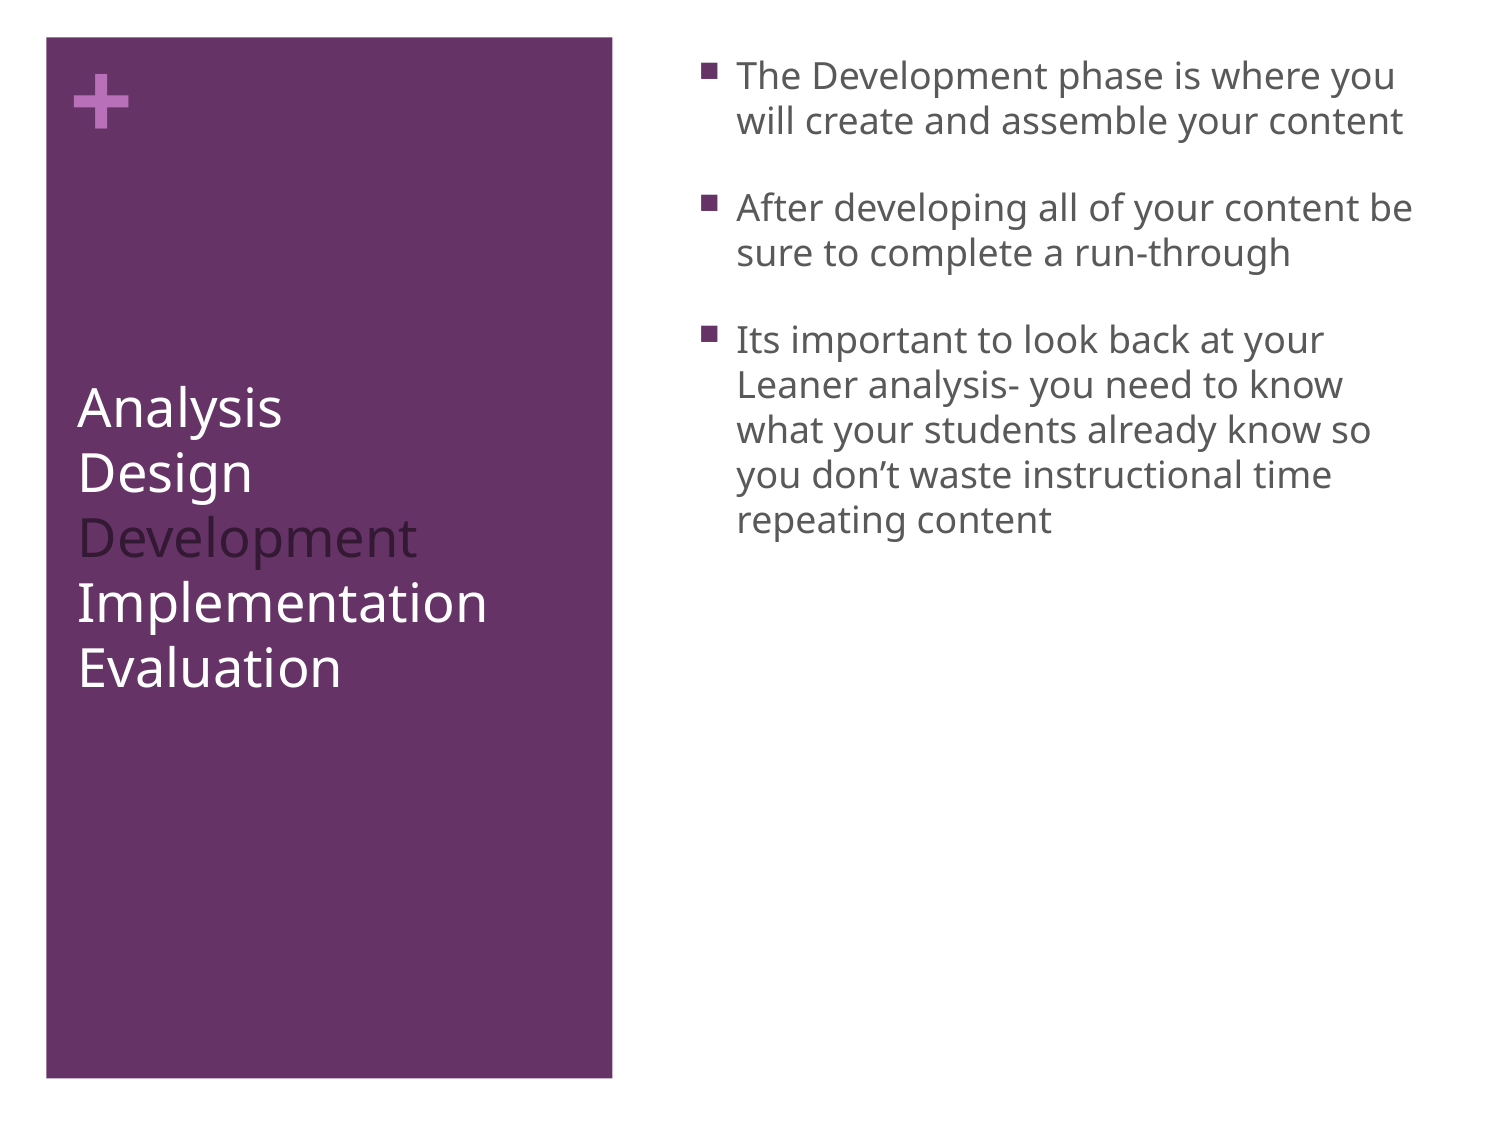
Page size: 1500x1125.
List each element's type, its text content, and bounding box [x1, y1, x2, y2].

title Analysis Design Development Implementation Evaluation [62, 337, 597, 836]
list The Development phase is where you will create and assemble your content After developing all of your content be sure to complete a run-through Its important to look back at your Leaner analysis- you need to know what your students already know so you don’t waste instructional time repeating content [683, 44, 1438, 1005]
